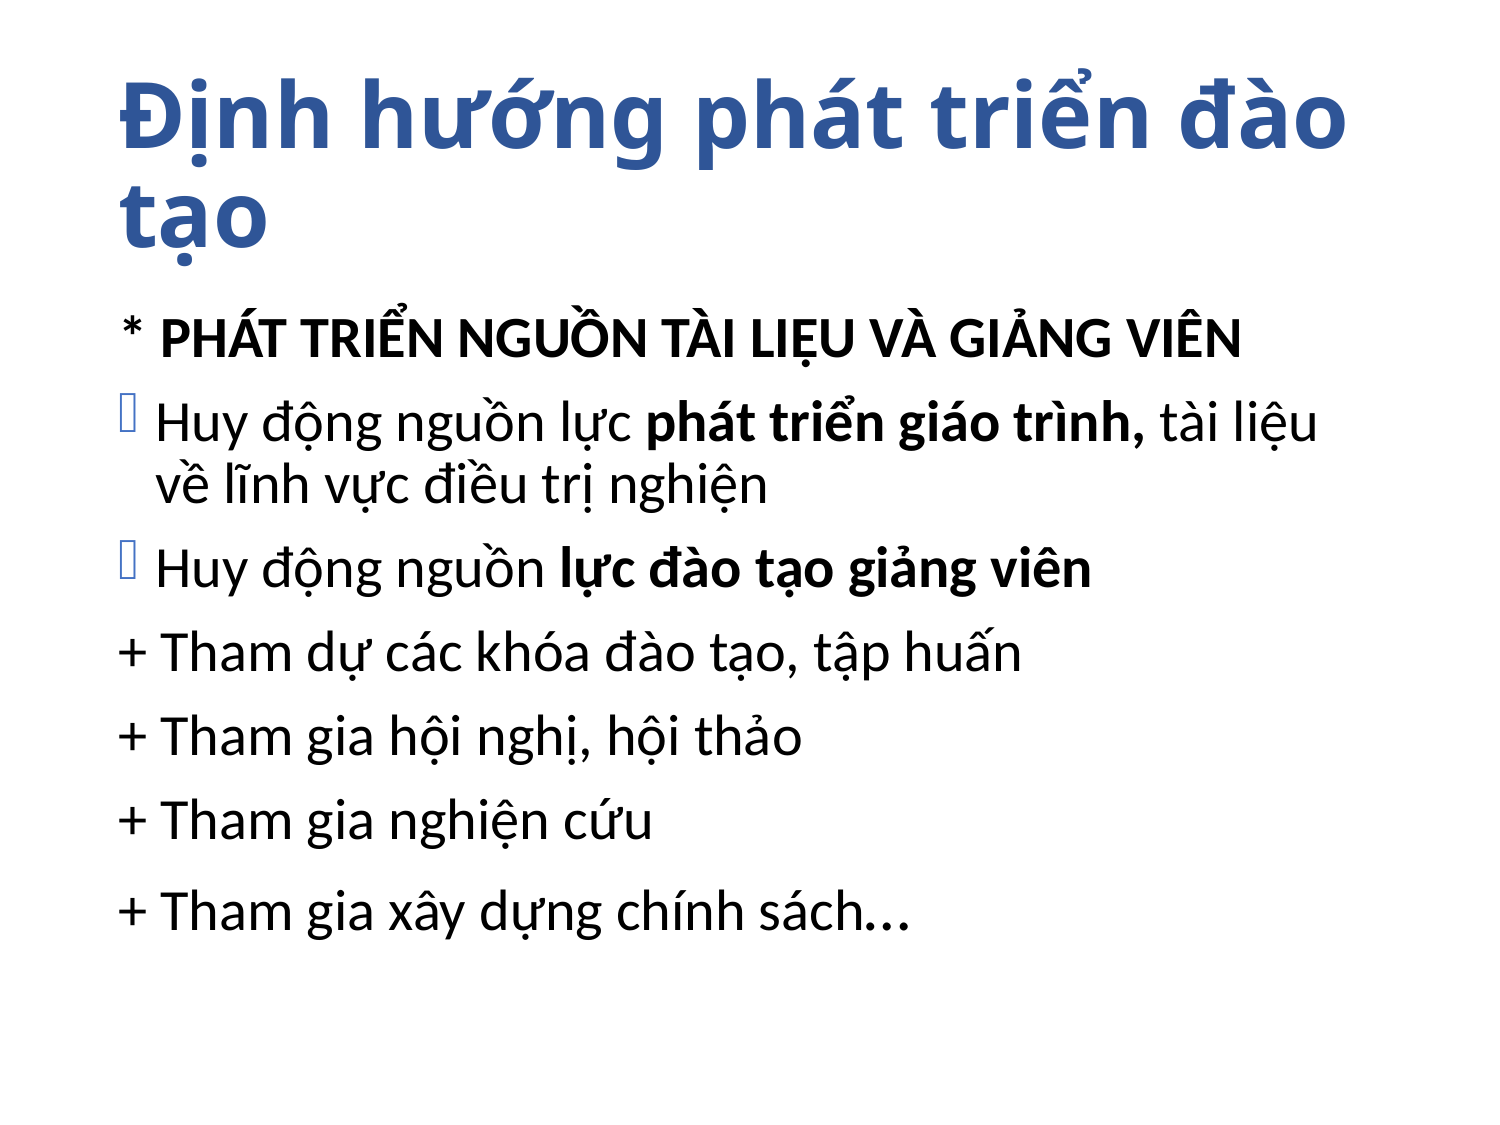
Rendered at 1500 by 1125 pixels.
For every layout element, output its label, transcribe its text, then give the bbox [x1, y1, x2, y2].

title Định hướng phát triển đào tạo [103, 59, 1397, 278]
list * PHÁT TRIỂN NGUỒN TÀI LIỆU VÀ GIẢNG VIÊN Huy động nguồn lực phát triển giáo trình, tài liệu về lĩnh vực điều trị nghiện Huy động nguồn lực đào tạo giảng viên + Tham dự các khóa đào tạo, tập huấn + Tham gia hội nghị, hội thảo + Tham gia nghiện cứu + Tham gia xây dựng chính sách… [103, 299, 1397, 1014]
